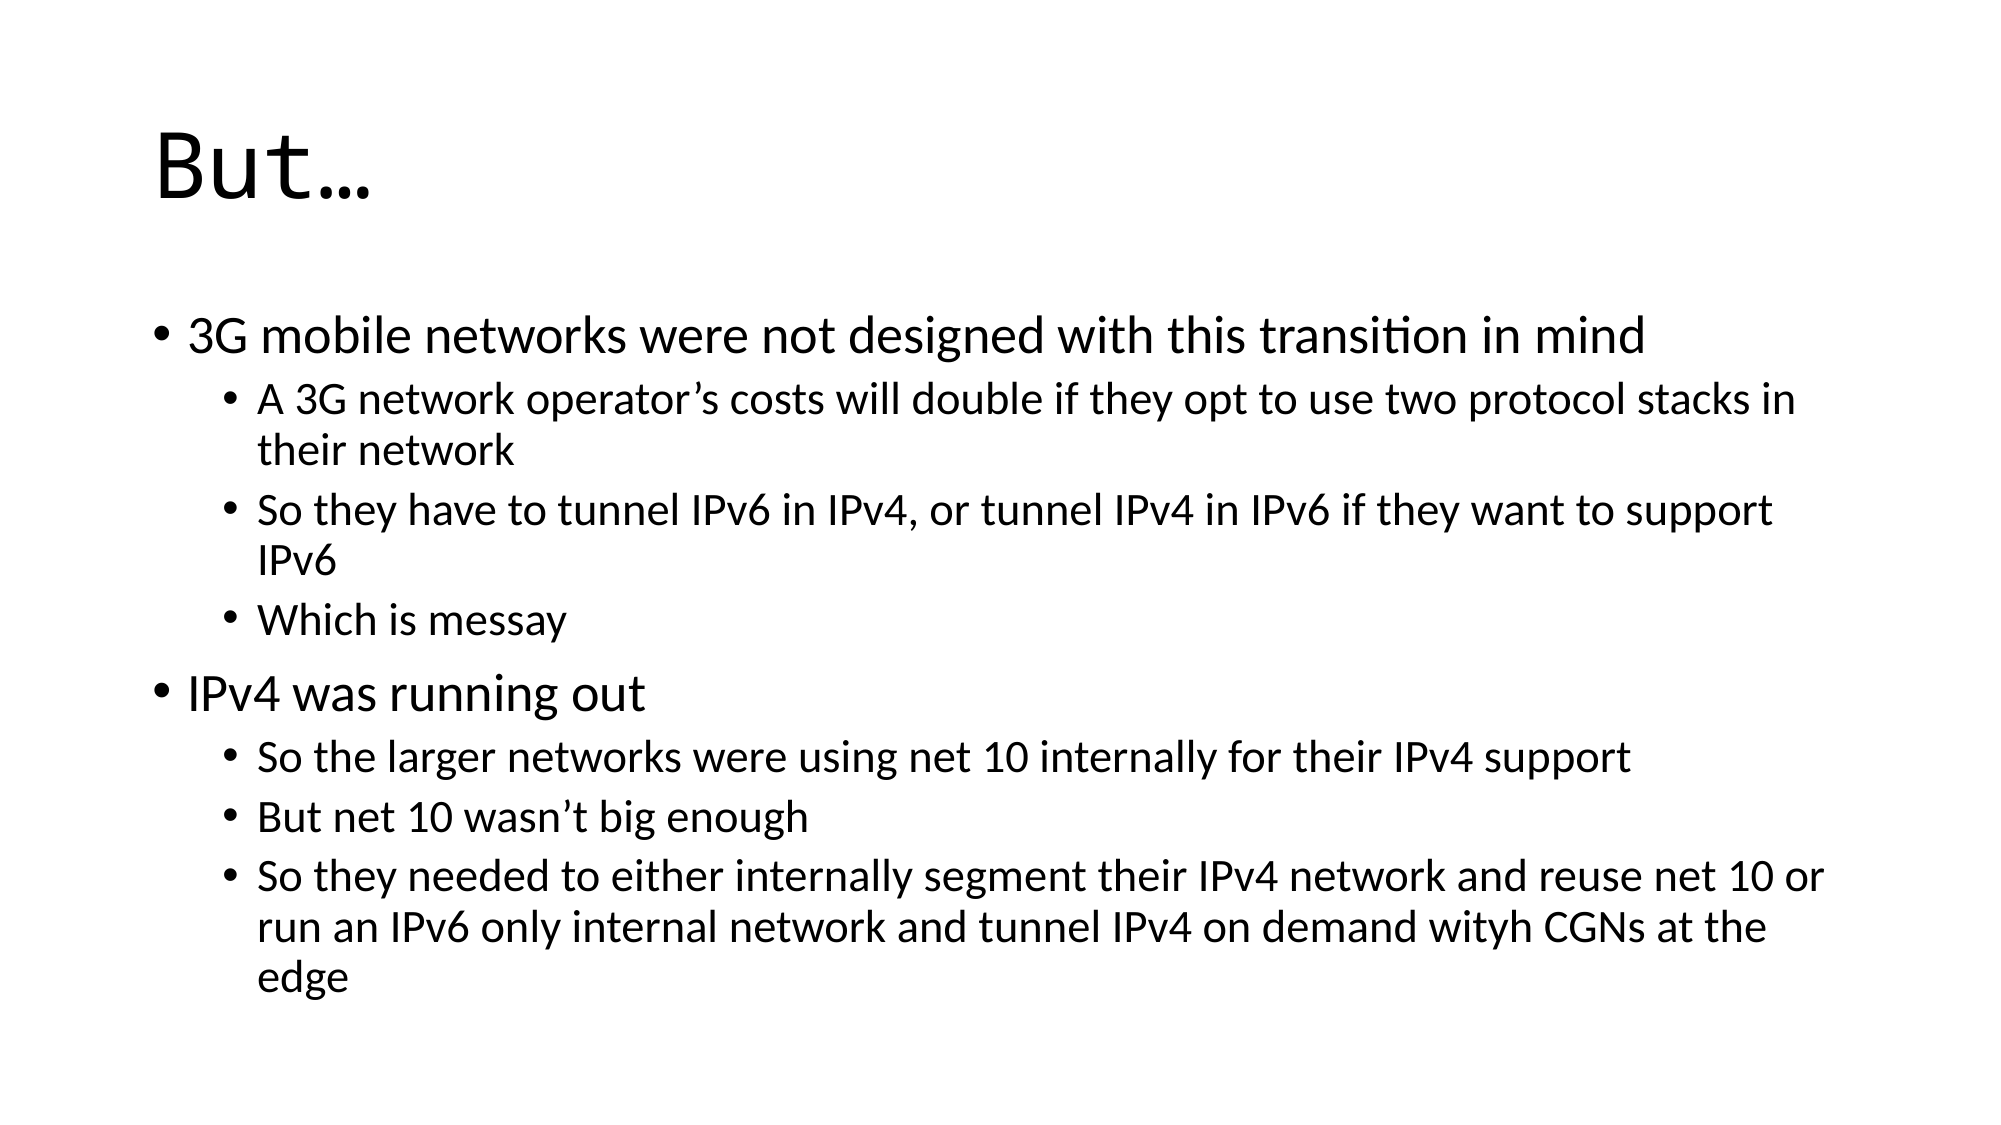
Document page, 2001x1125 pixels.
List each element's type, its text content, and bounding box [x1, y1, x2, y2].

title But… [137, 59, 1863, 278]
list 3G mobile networks were not designed with this transition in mind A 3G network operator’s costs will double if they opt to use two protocol stacks in their network So they have to tunnel IPv6 in IPv4, or tunnel IPv4 in IPv6 if they want to support IPv6 Which is messay IPv4 was running out So the larger networks were using net 10 internally for their IPv4 support But net 10 wasn’t big enough So they needed to either internally segment their IPv4 network and reuse net 10 or run an IPv6 only internal network and tunnel IPv4 on demand wityh CGNs at the edge [137, 299, 1863, 1014]
